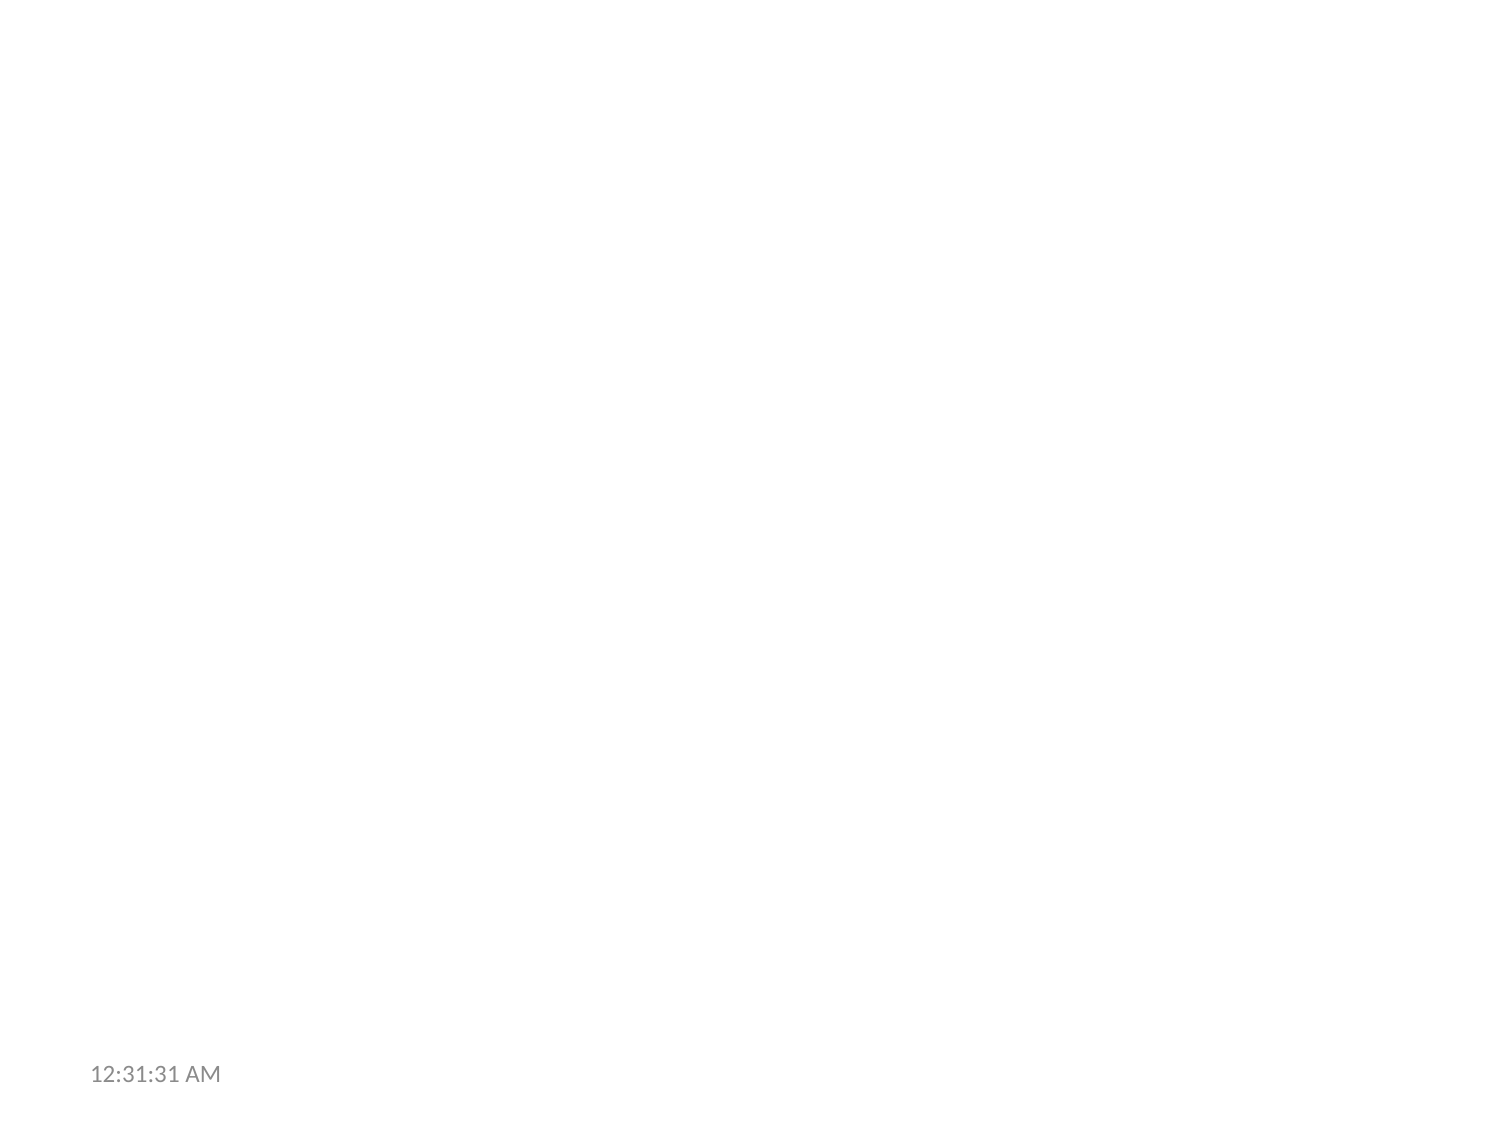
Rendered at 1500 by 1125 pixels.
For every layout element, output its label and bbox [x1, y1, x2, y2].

slide_number [75, 1042, 425, 1103]
